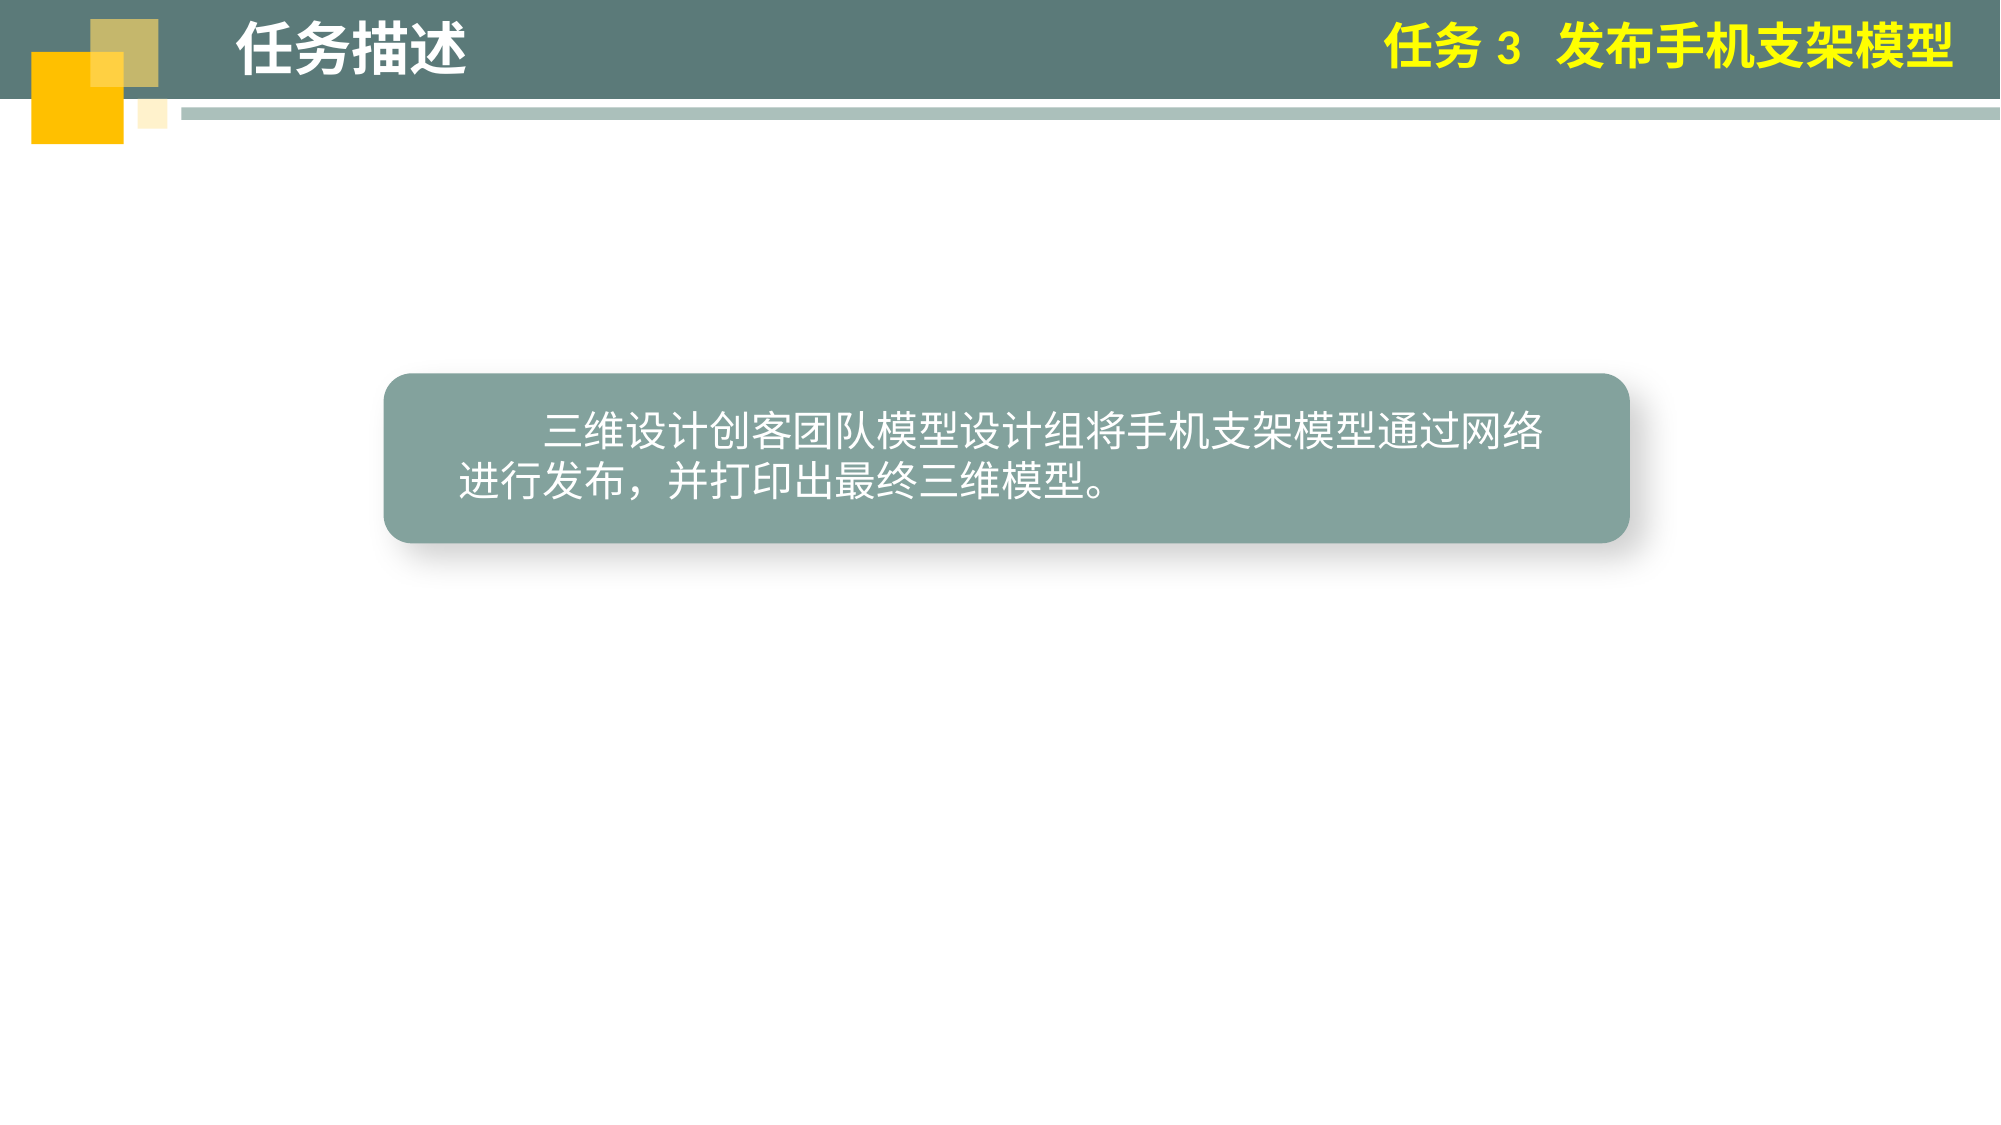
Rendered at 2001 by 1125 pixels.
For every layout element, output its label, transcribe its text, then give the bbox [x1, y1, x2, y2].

text_box [383, 373, 1630, 544]
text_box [0, 0, 2000, 145]
text_box 三维设计创客团队模型设计组将手机支架模型通过网络进行发布，并打印出最终三维模型。 [444, 397, 1593, 512]
